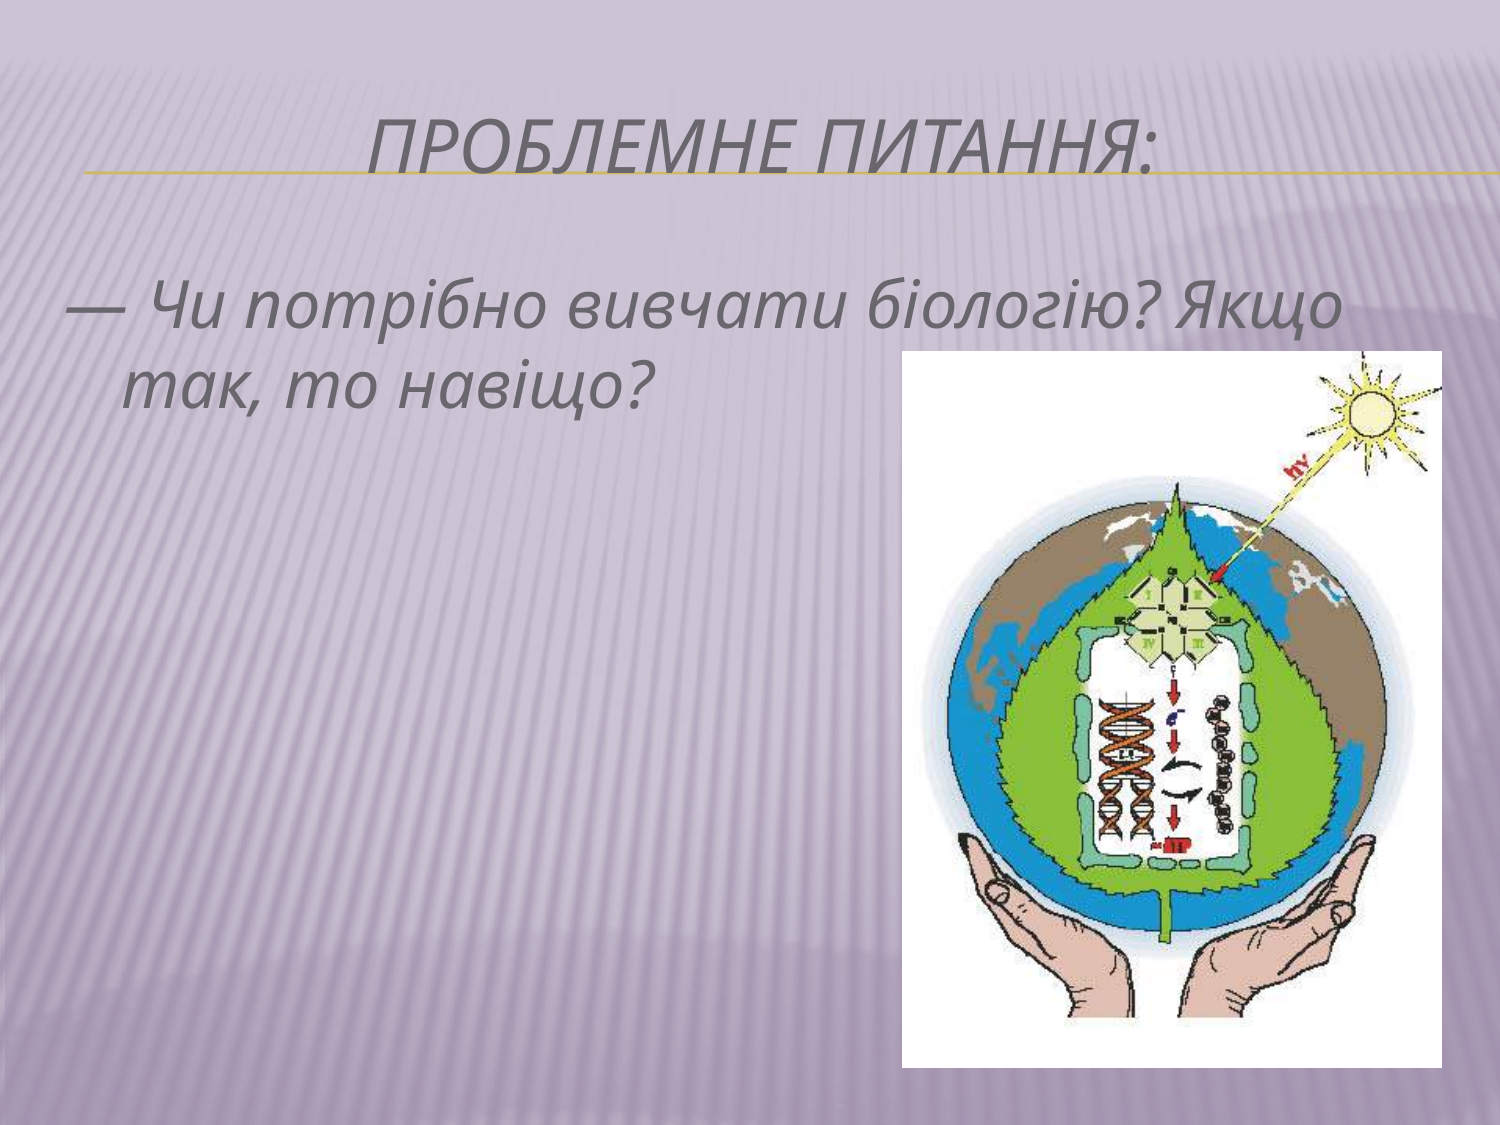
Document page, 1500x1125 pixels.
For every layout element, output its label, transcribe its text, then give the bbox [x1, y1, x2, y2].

title Проблемне питання: [50, 75, 1475, 213]
picture [902, 351, 1442, 1068]
list — Чи потрібно вивчати біологію? Якщо так, то навіщо? [50, 254, 1475, 998]
